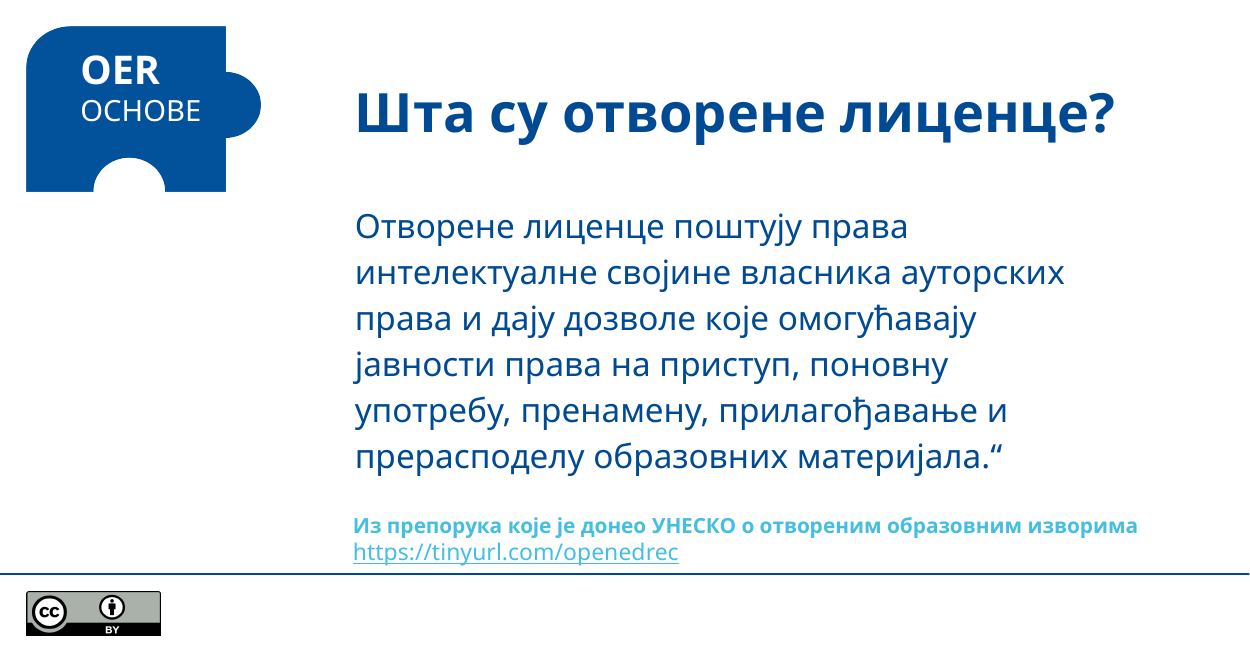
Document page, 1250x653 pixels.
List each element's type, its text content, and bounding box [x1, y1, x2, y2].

text_box Шта су отворене лиценце? [342, 65, 1168, 155]
text_box Отворене лиценце поштују права интелектуалне својине власника ауторских права и дају дозволе које омогућавају јавности права на приступ, поновну употребу, пренамену, прилагођавање и прерасподелу образовних материјала.“ [342, 187, 1100, 487]
picture [25, 591, 161, 636]
text_box Из препорука које је донео УНЕСКО о отвореним образовним изворима https://tinyurl.com/openedrec [340, 500, 1241, 573]
picture [25, 26, 261, 192]
text_box [0, 581, 1250, 653]
text_box OER ОСНОВЕ [265, 32, 427, 140]
